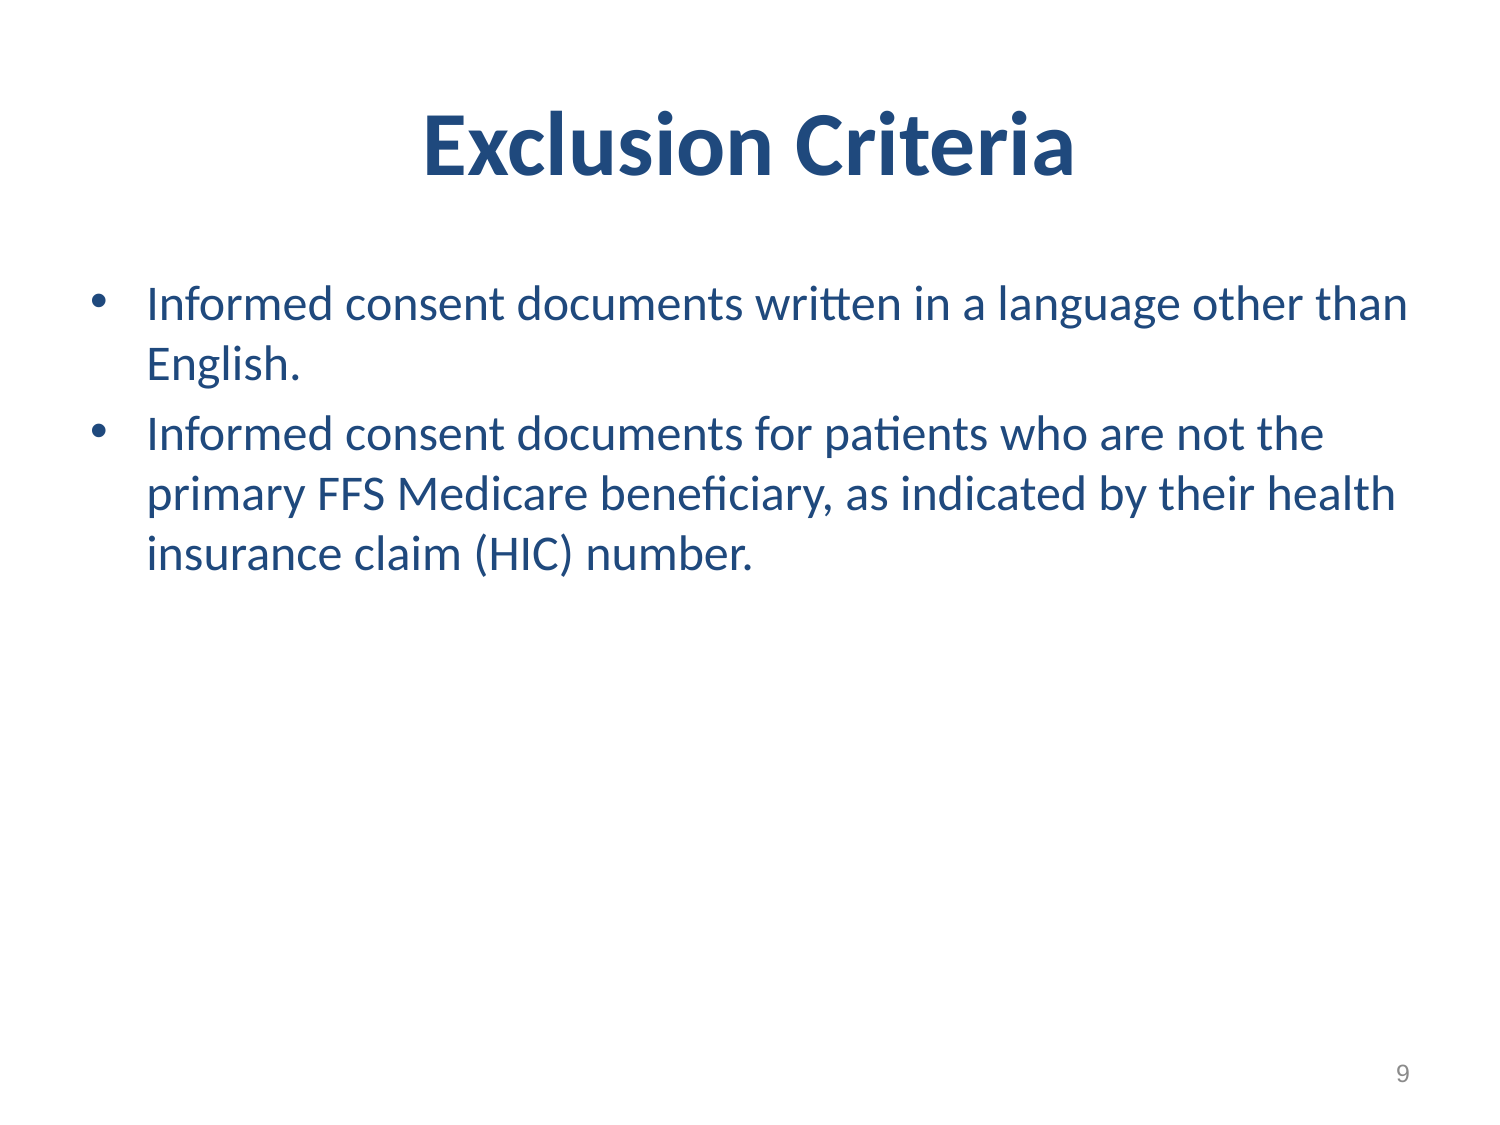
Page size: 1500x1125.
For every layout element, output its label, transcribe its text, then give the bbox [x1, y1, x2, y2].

slide_number 9 [1074, 1042, 1425, 1103]
title Exclusion Criteria [75, 45, 1425, 233]
list Informed consent documents written in a language other than English. Informed consent documents for patients who are not the primary FFS Medicare beneficiary, as indicated by their health insurance claim (HIC) number. [75, 262, 1425, 1005]
